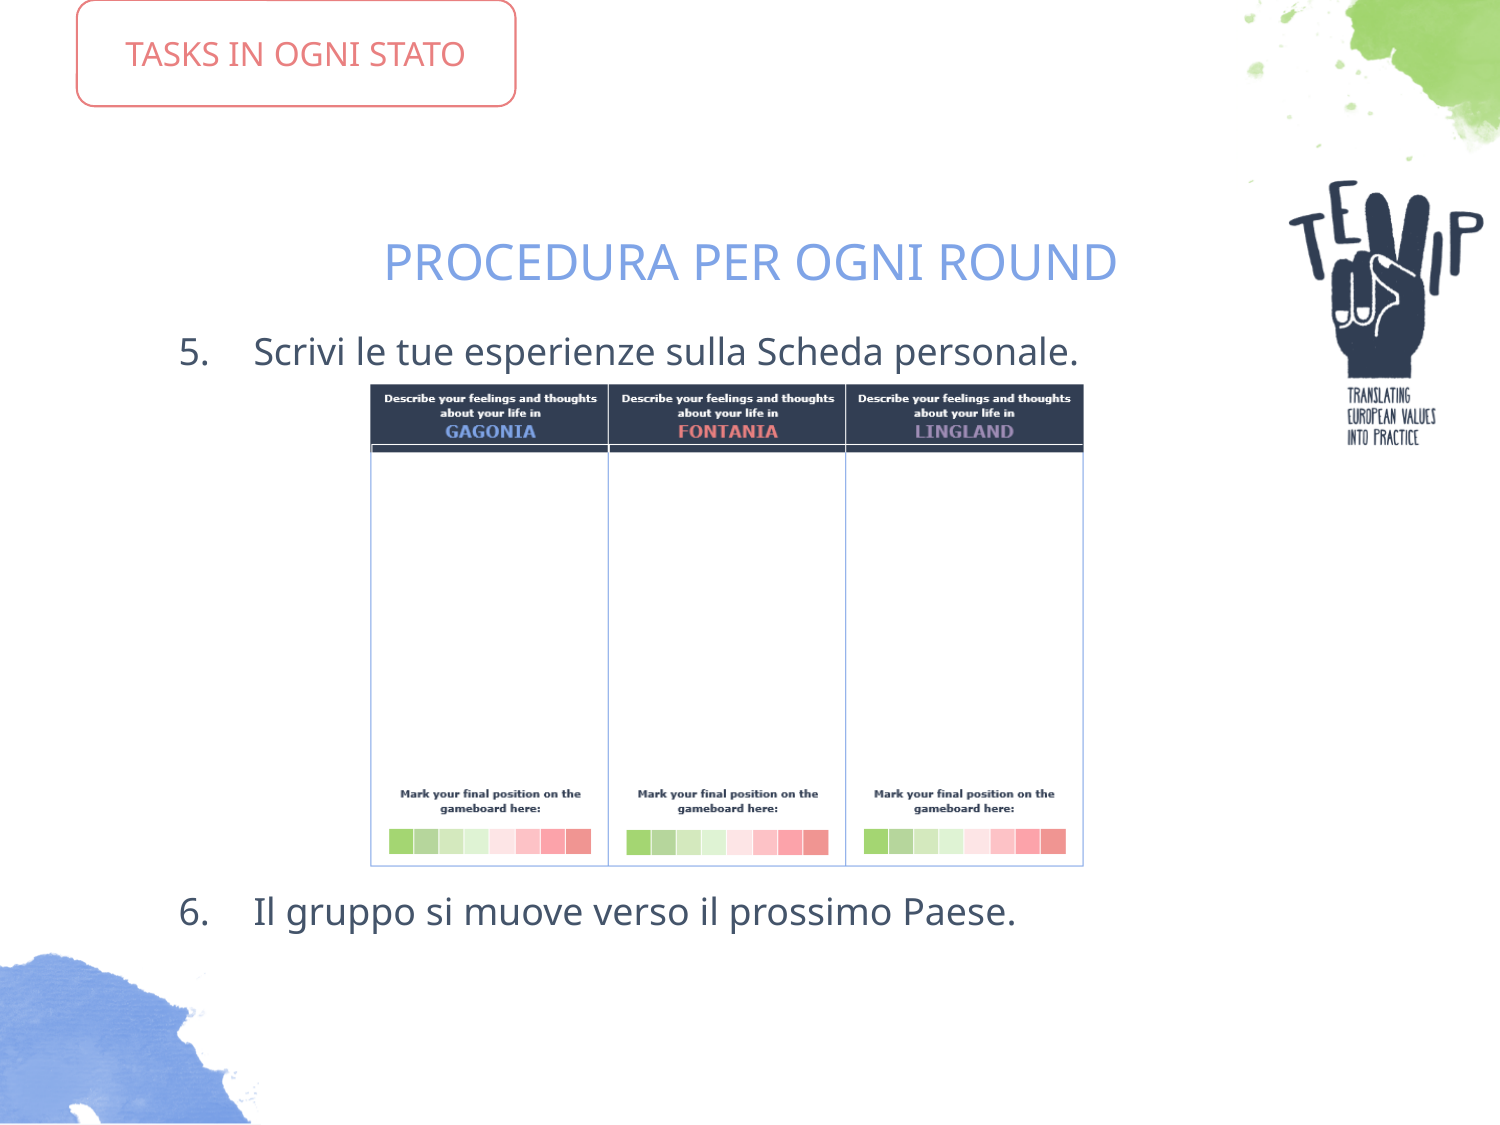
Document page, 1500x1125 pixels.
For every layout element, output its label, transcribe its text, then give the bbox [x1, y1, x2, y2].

picture [361, 376, 1092, 876]
picture [1213, 0, 1500, 463]
text_box TASKS IN OGNI STATO [76, 0, 516, 107]
picture [0, 946, 261, 1125]
text_box PROCEDURA PER OGNI ROUND Scrivi le tue esperienze sulla Scheda personale. Il gruppo si muove verso il prossimo Paese. [88, 223, 1414, 941]
